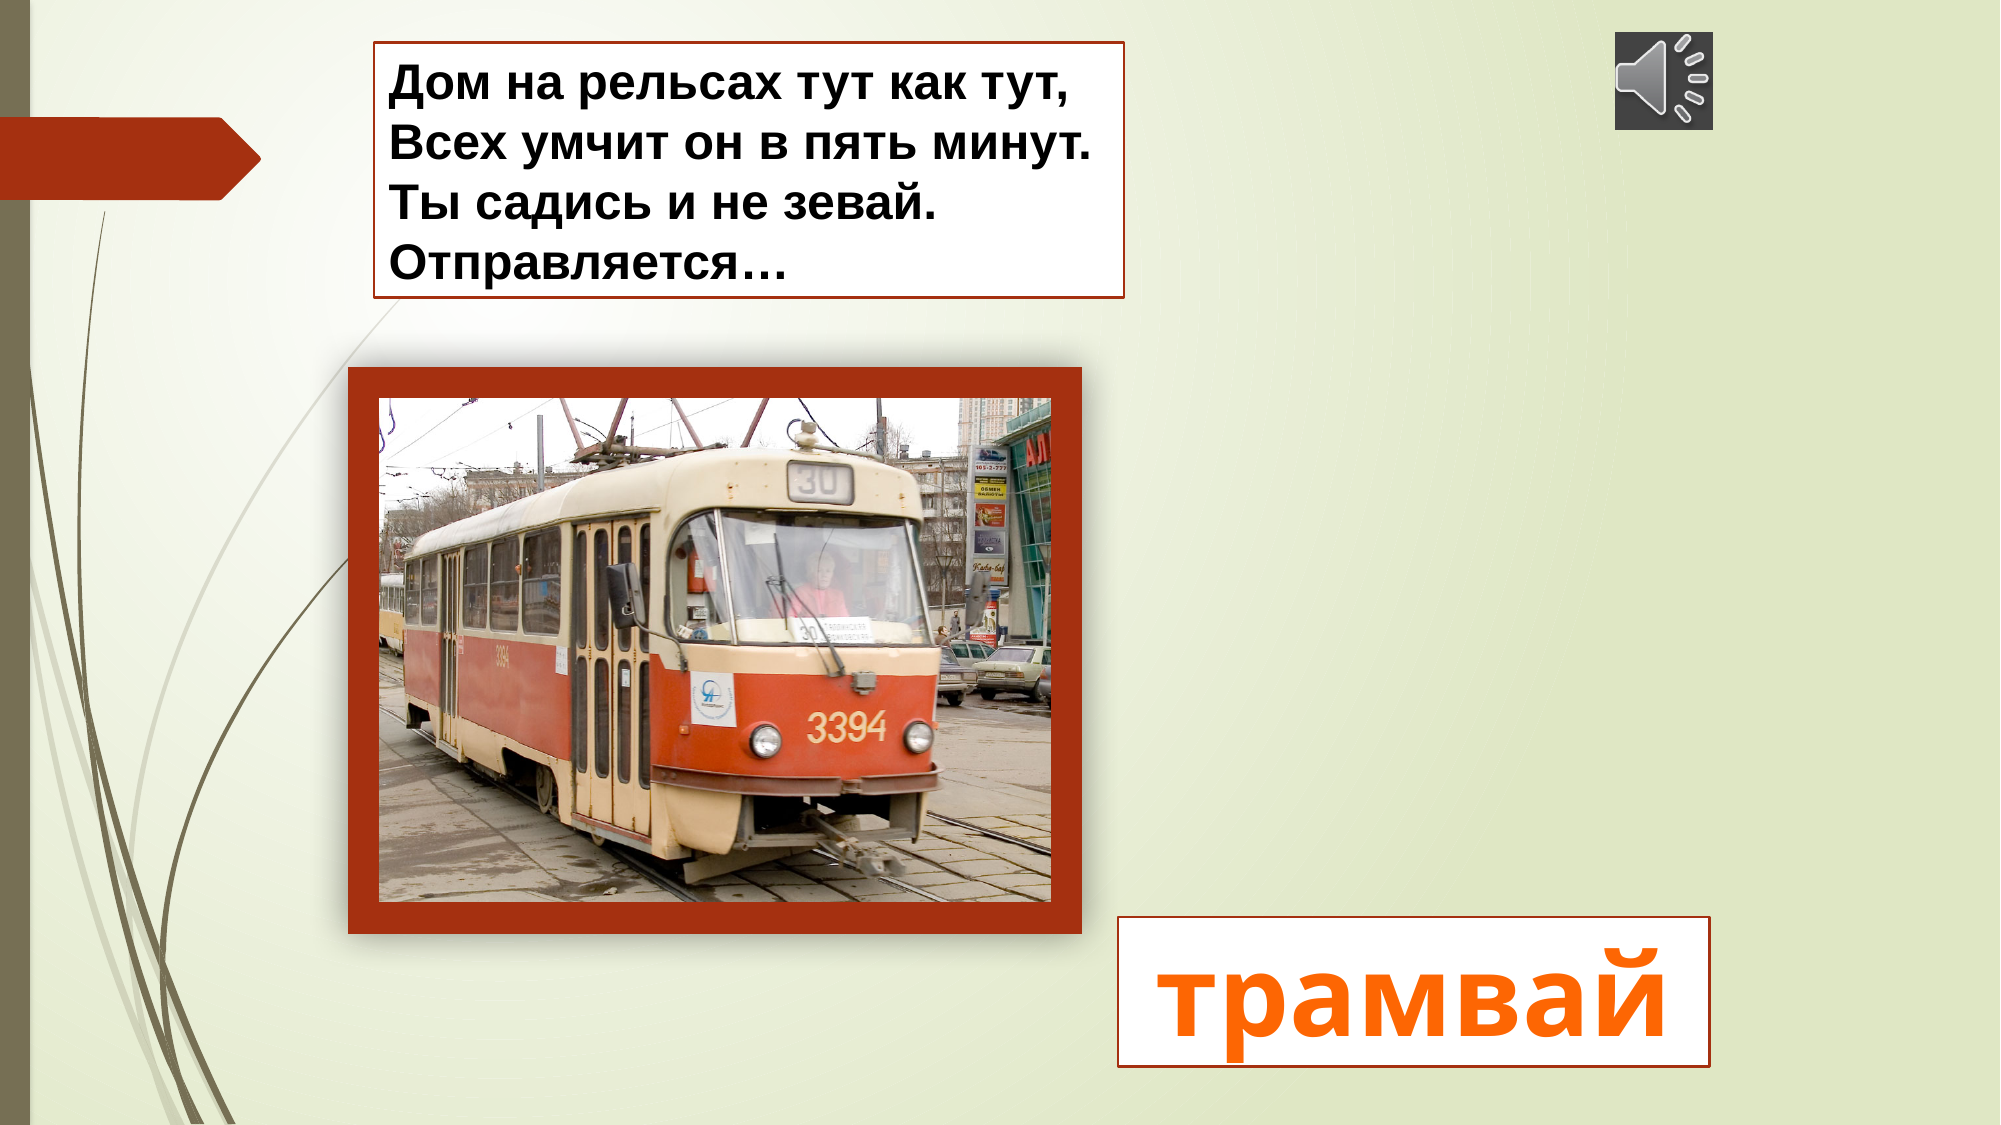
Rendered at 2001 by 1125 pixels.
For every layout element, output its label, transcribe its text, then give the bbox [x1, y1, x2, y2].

text_box Дом на рельсах тут как тут, Всех умчит он в пять минут. Ты садись и не зевай. Отправляется… [373, 41, 1125, 299]
text_box трамвай [1117, 916, 1711, 1068]
picture [378, 398, 1051, 903]
picture [1614, 30, 1715, 132]
